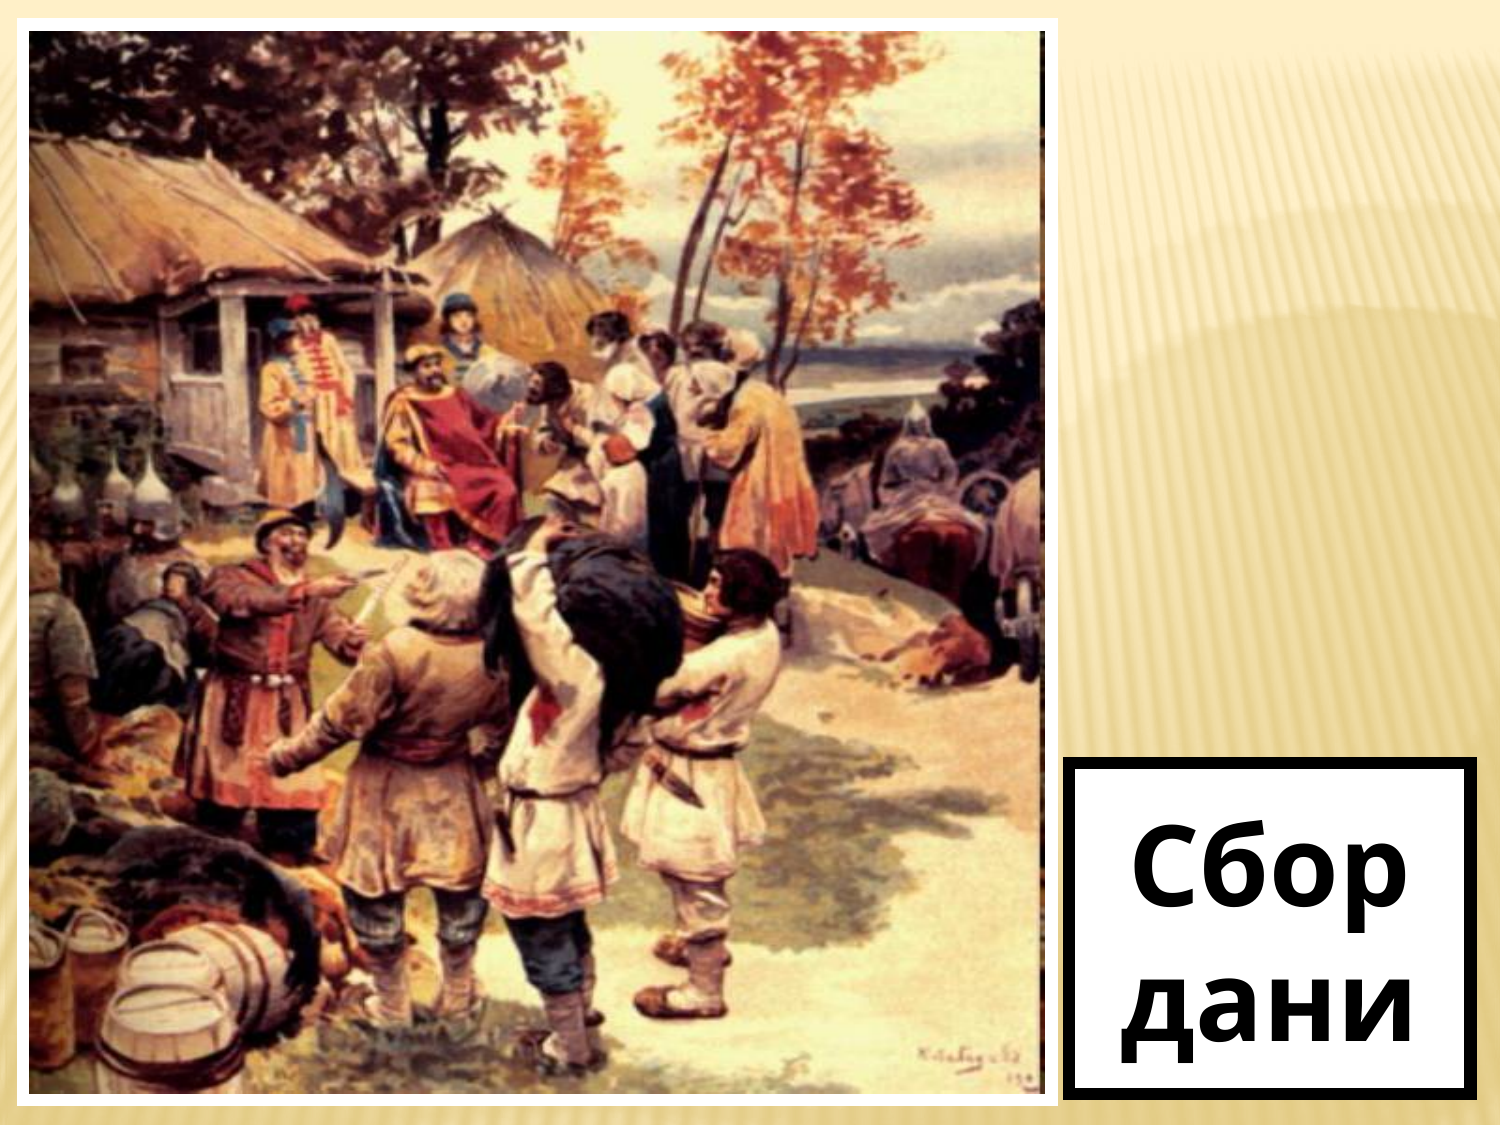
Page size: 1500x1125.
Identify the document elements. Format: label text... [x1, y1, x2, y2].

text_box Сбор дани [1068, 763, 1471, 1094]
picture [29, 30, 1046, 1095]
